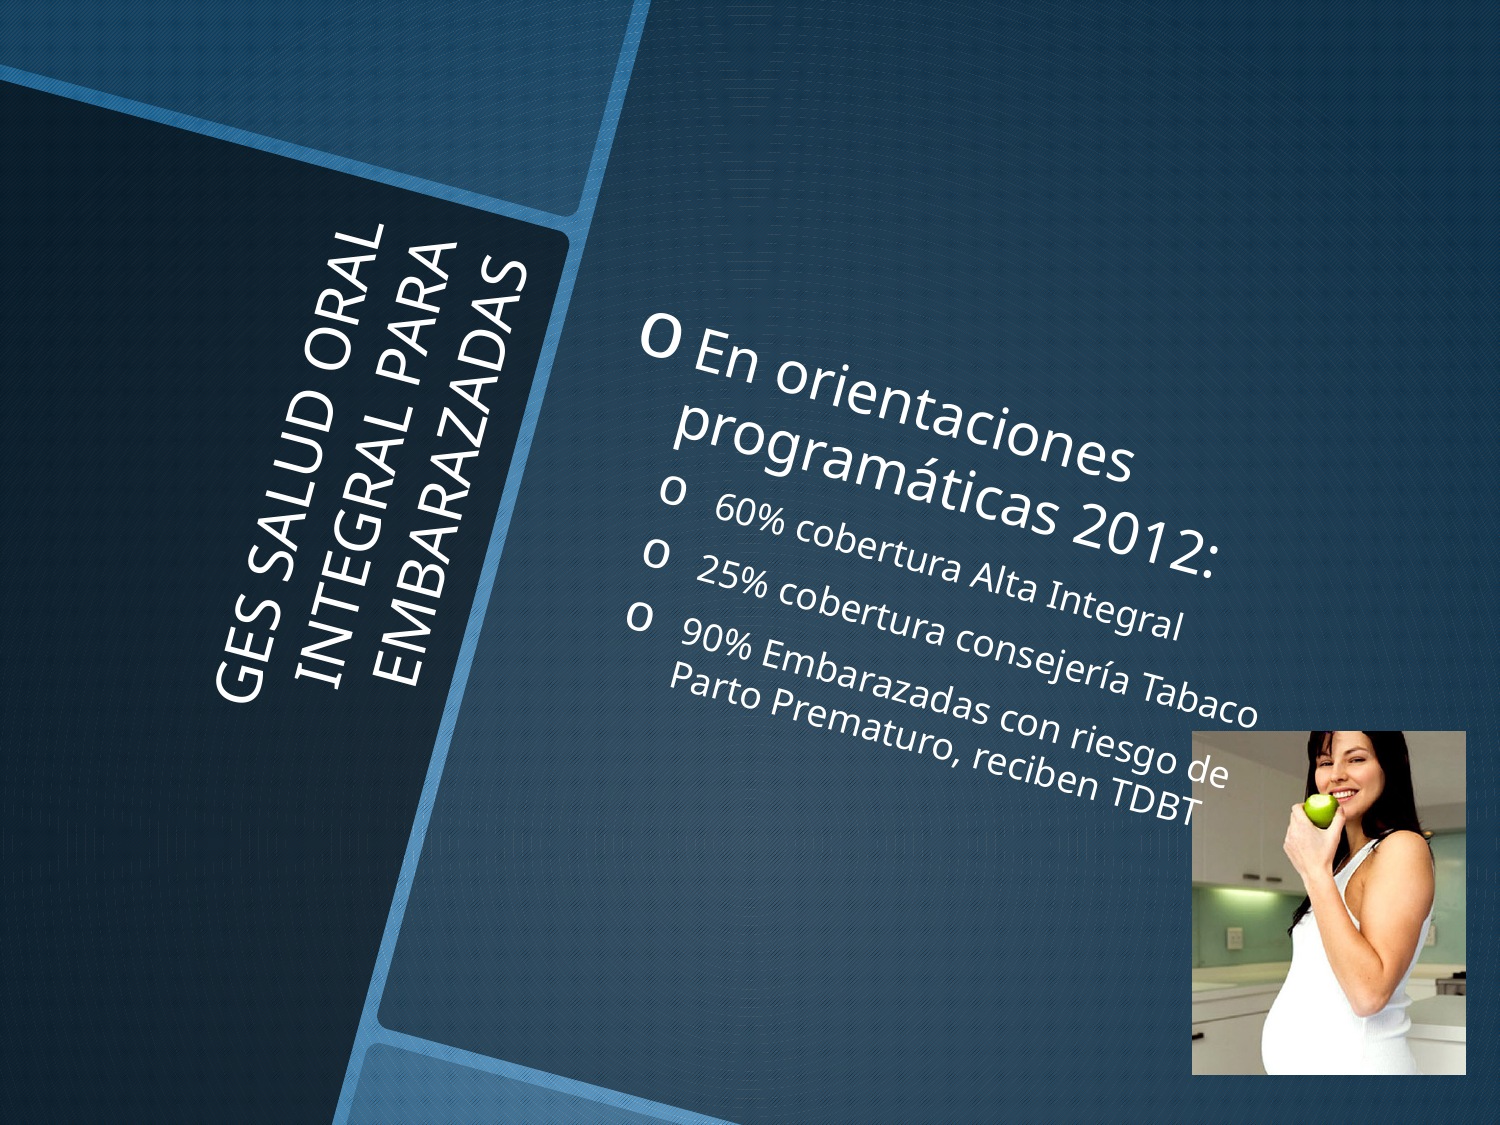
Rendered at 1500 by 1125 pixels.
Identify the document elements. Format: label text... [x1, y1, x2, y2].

title GES SALUD ORAL INTEGRAL PARA EMBARAZADAS [69, 181, 554, 1056]
picture [1192, 730, 1466, 1076]
list En orientaciones programáticas 2012: 60% cobertura Alta Integral 25% cobertura consejería Tabaco 90% Embarazadas con riesgo de Parto Prematuro, reciben TDBT [476, 72, 1430, 1067]
